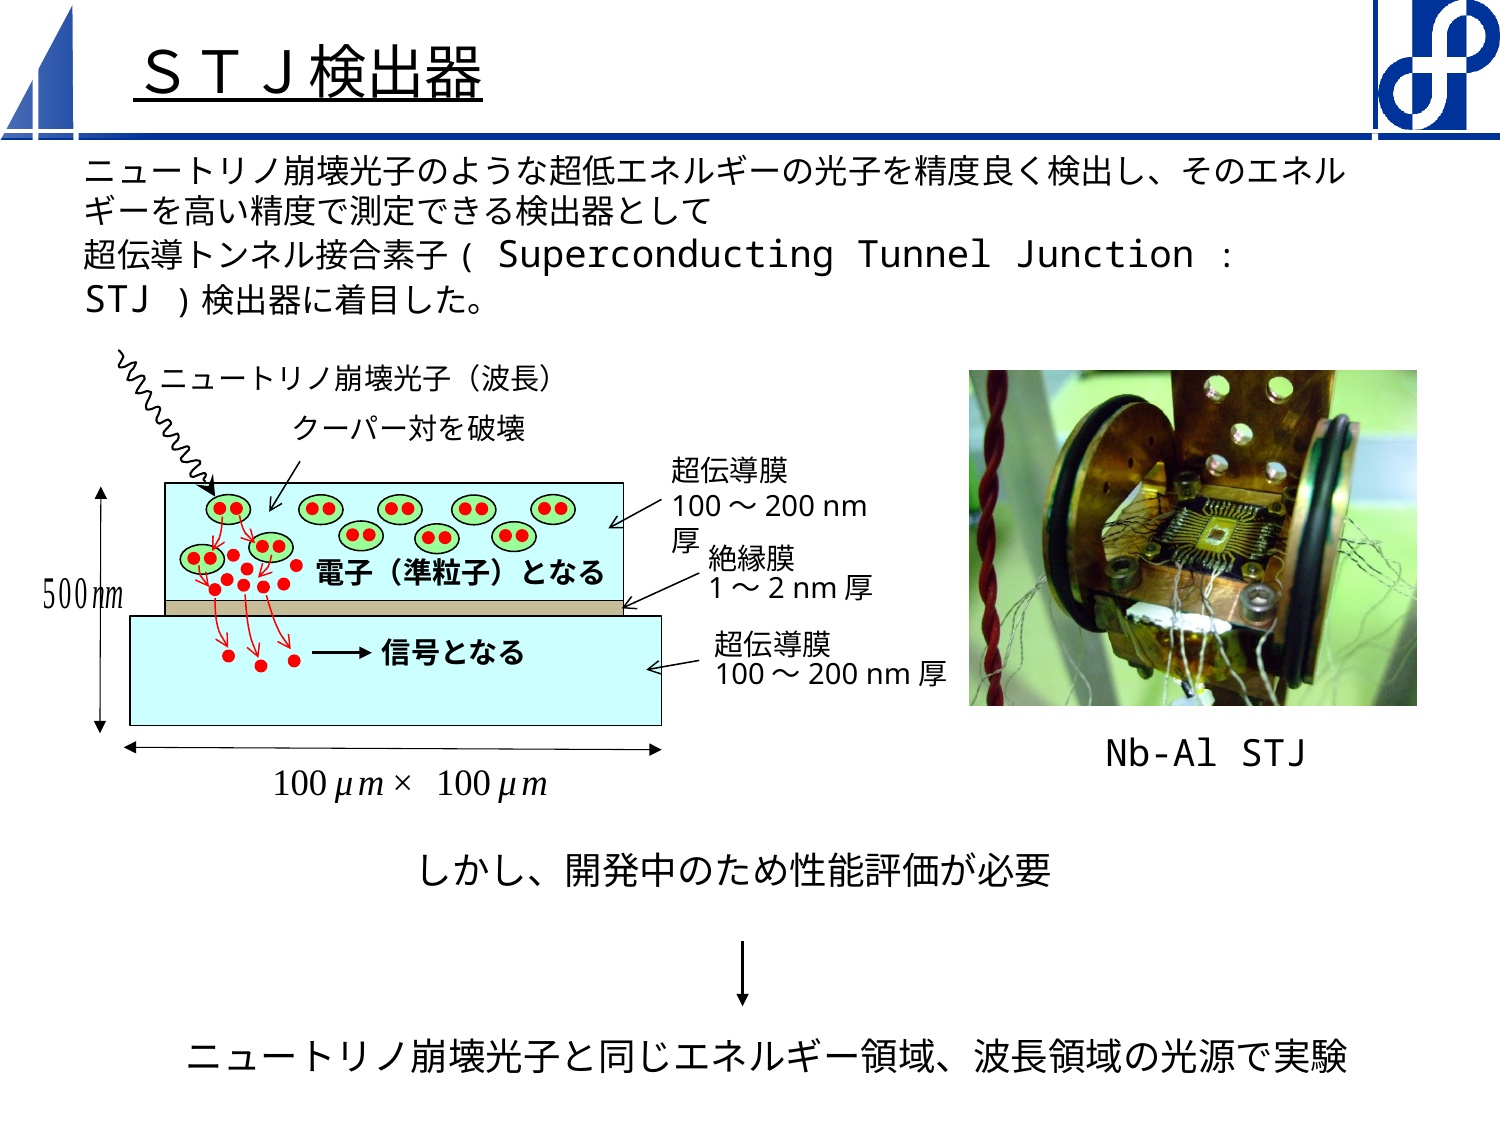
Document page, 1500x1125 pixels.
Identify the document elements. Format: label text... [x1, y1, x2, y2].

text_box しかし、開発中のため性能評価が必要 [399, 840, 1086, 900]
text_box Nb-Al STJ [1090, 721, 1323, 781]
picture [969, 370, 1417, 706]
text_box ＳＴＪ検出器 [118, 28, 1174, 113]
picture [1378, 0, 1500, 130]
text_box ニュートリノ崩壊光子のような超低エネルギーの光子を精度良く検出し、そのエネルギーを高い精度で測定できる検出器として 超伝導トンネル接合素子( Superconducting Tunnel Junction : STJ )検出器に着目した。 [69, 142, 1377, 328]
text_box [130, 336, 985, 726]
text_box ニュートリノ崩壊光子と同じエネルギー領域、波長領域の光源で実験 [171, 1025, 1364, 1086]
